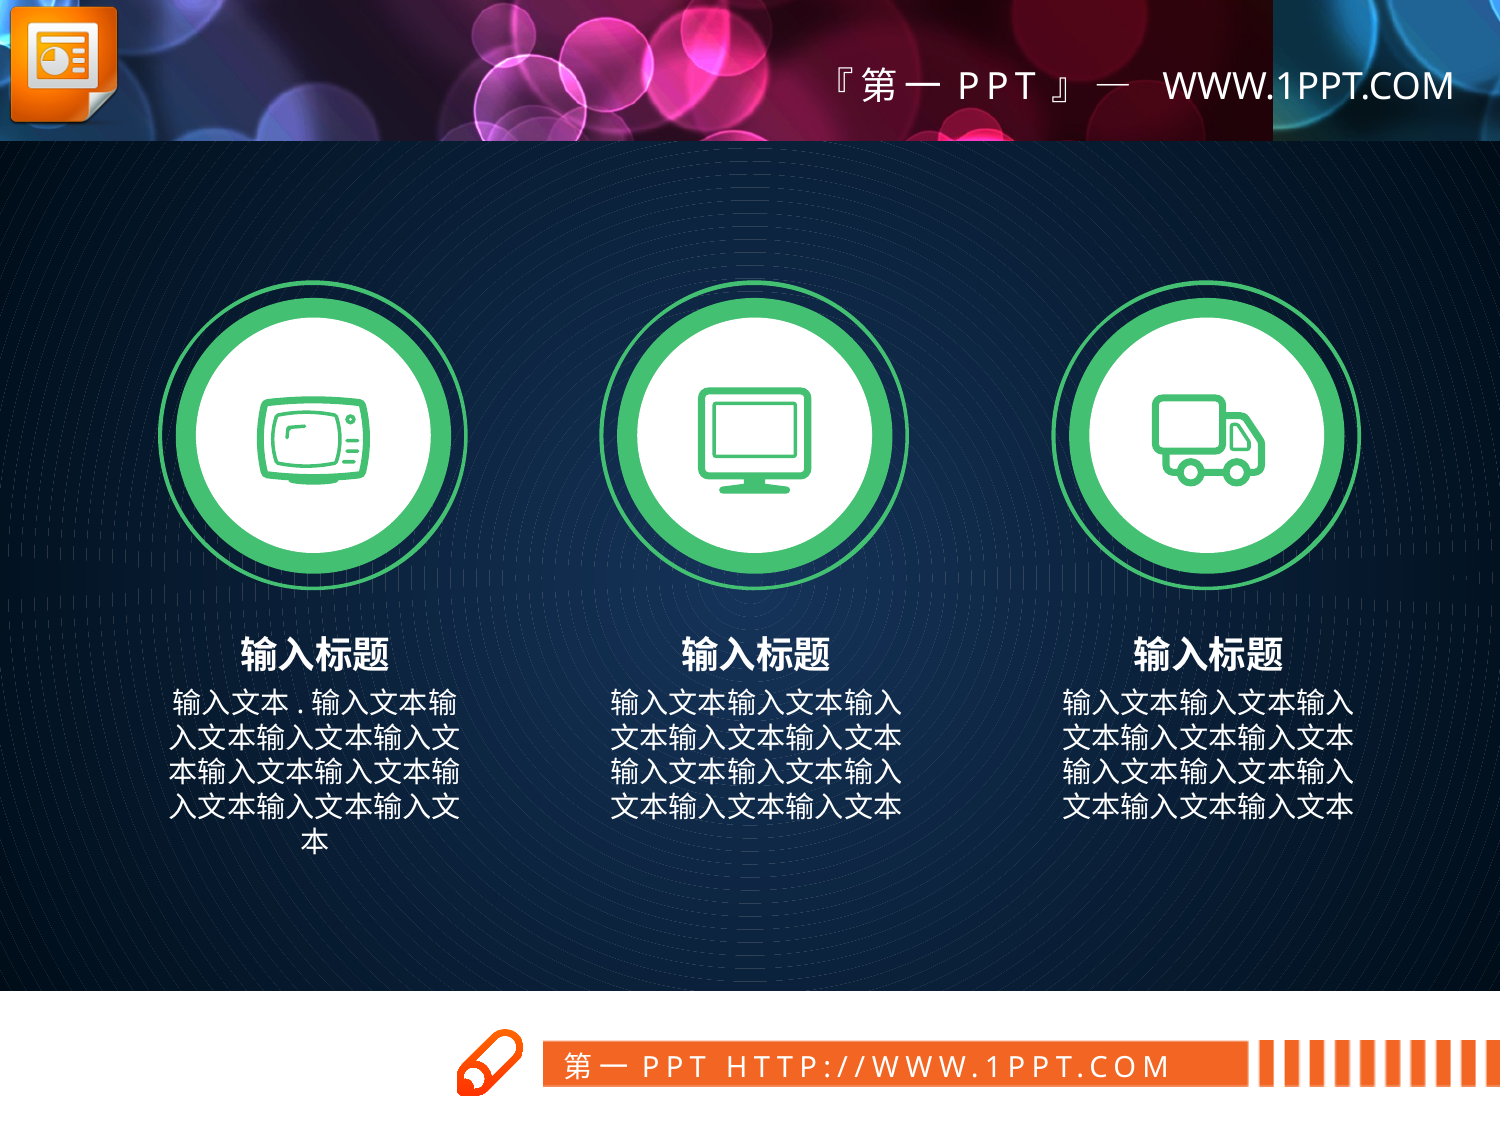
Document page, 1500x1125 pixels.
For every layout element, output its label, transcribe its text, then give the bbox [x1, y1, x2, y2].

text_box 输入文本.输入文本输入文本输入文本输入文本输入文本输入文本输入文本输入文本输入文本 [147, 676, 483, 867]
text_box 输入标题 [1045, 623, 1372, 683]
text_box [588, 280, 925, 591]
picture [543, 1040, 1500, 1087]
text_box 输入标题 [151, 623, 479, 683]
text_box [147, 280, 483, 591]
text_box 输入标题 [593, 623, 920, 683]
text_box 输入文本输入文本输入文本输入文本输入文本输入文本输入文本输入文本输入文本输入文本 [588, 676, 924, 832]
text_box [1040, 280, 1377, 591]
text_box 输入文本输入文本输入文本输入文本输入文本输入文本输入文本输入文本输入文本输入文本 [1040, 676, 1376, 832]
picture [0, 0, 1500, 141]
